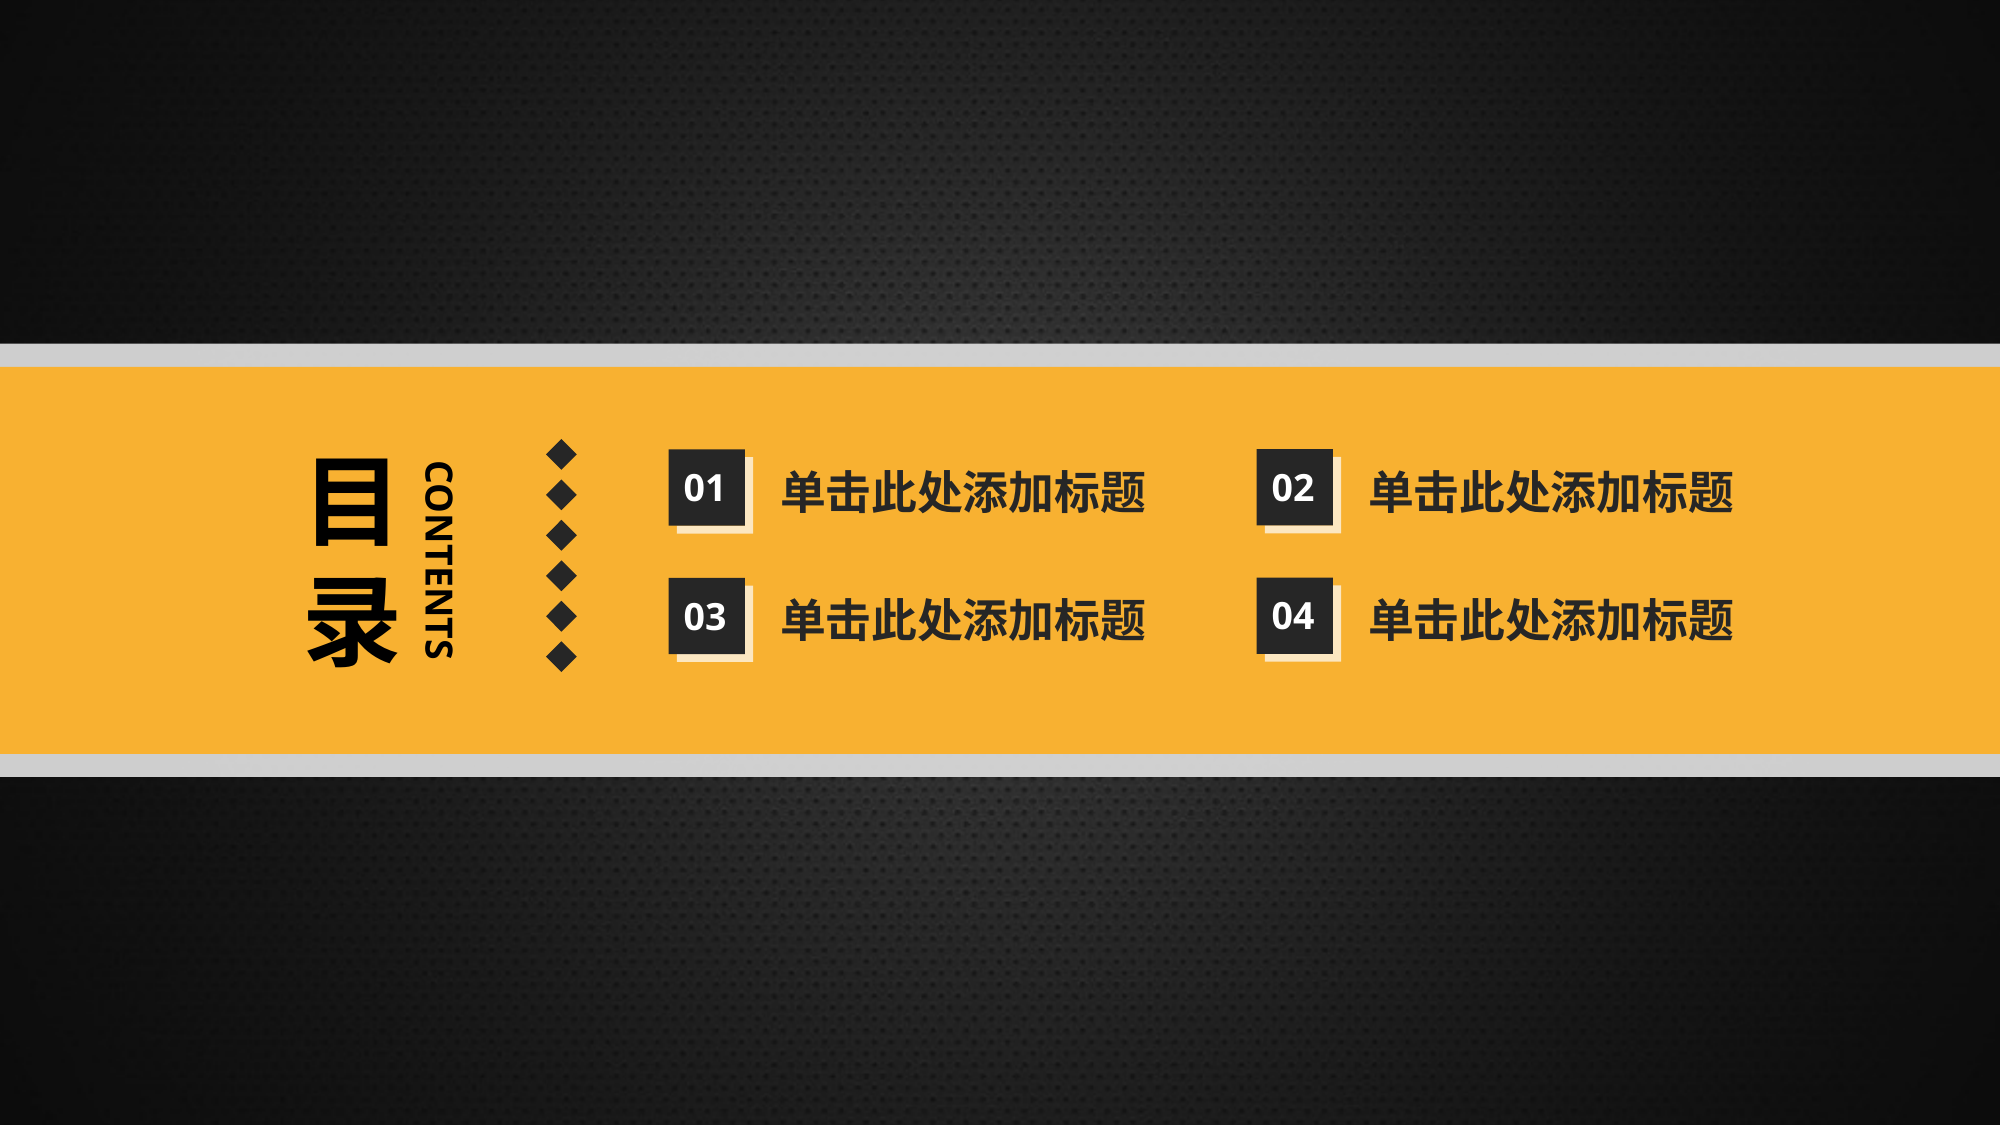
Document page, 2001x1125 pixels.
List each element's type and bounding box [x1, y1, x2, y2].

picture [0, 0, 2000, 1125]
text_box [287, 412, 471, 709]
text_box [545, 438, 577, 673]
